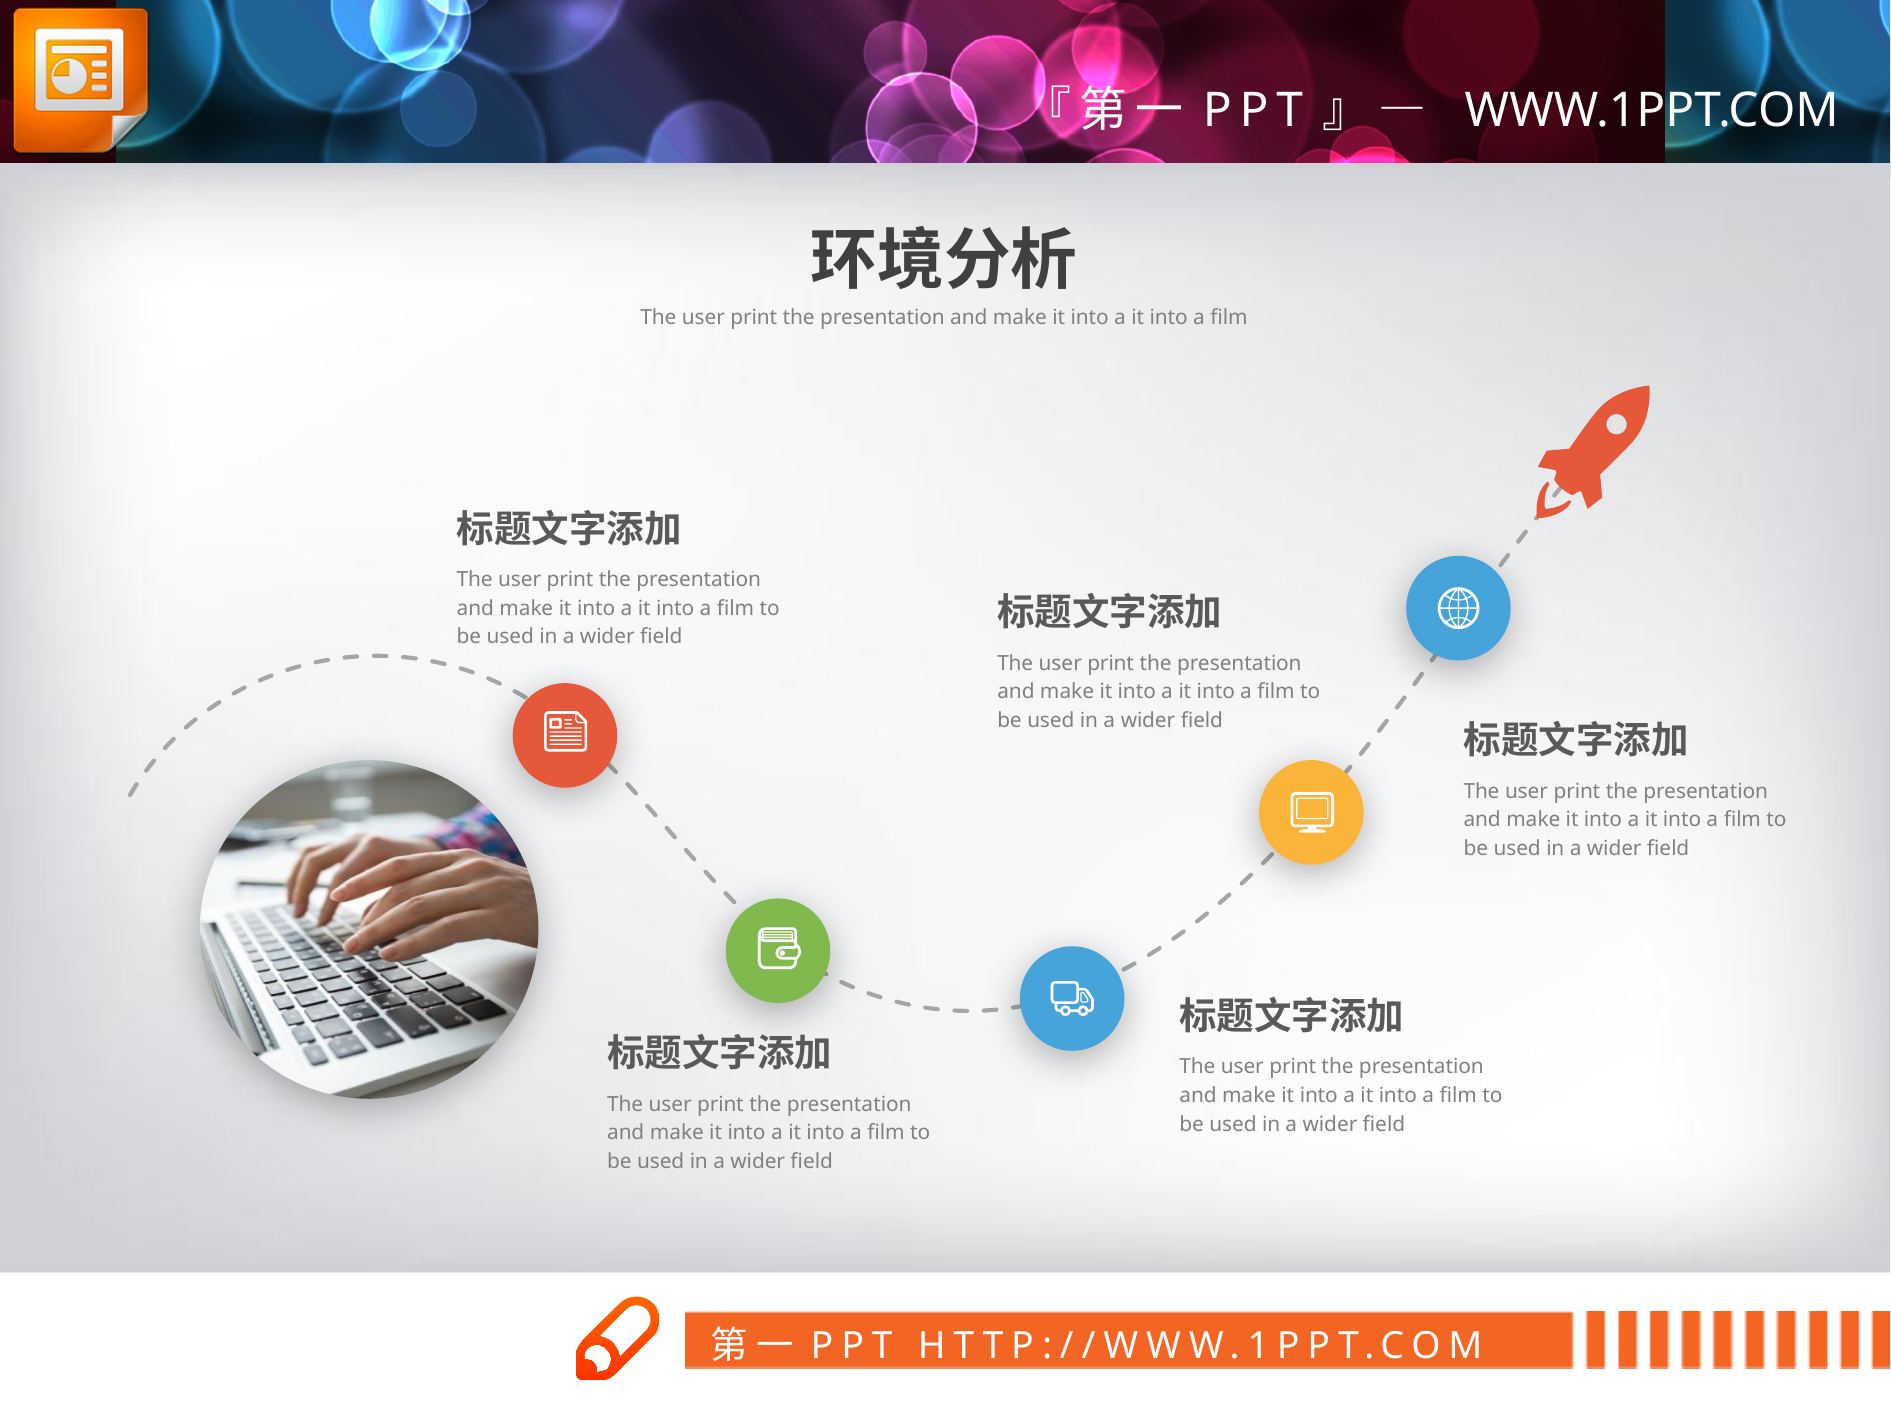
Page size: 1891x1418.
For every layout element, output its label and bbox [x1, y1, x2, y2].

text_box [1448, 708, 1818, 869]
text_box [982, 580, 1352, 741]
text_box [260, 1059, 479, 1099]
picture [0, 0, 1891, 1275]
text_box [441, 497, 812, 657]
picture [685, 1311, 1891, 1369]
text_box [592, 1021, 962, 1182]
text_box [129, 390, 1655, 1052]
text_box [532, 209, 1356, 335]
text_box [1164, 984, 1534, 1144]
